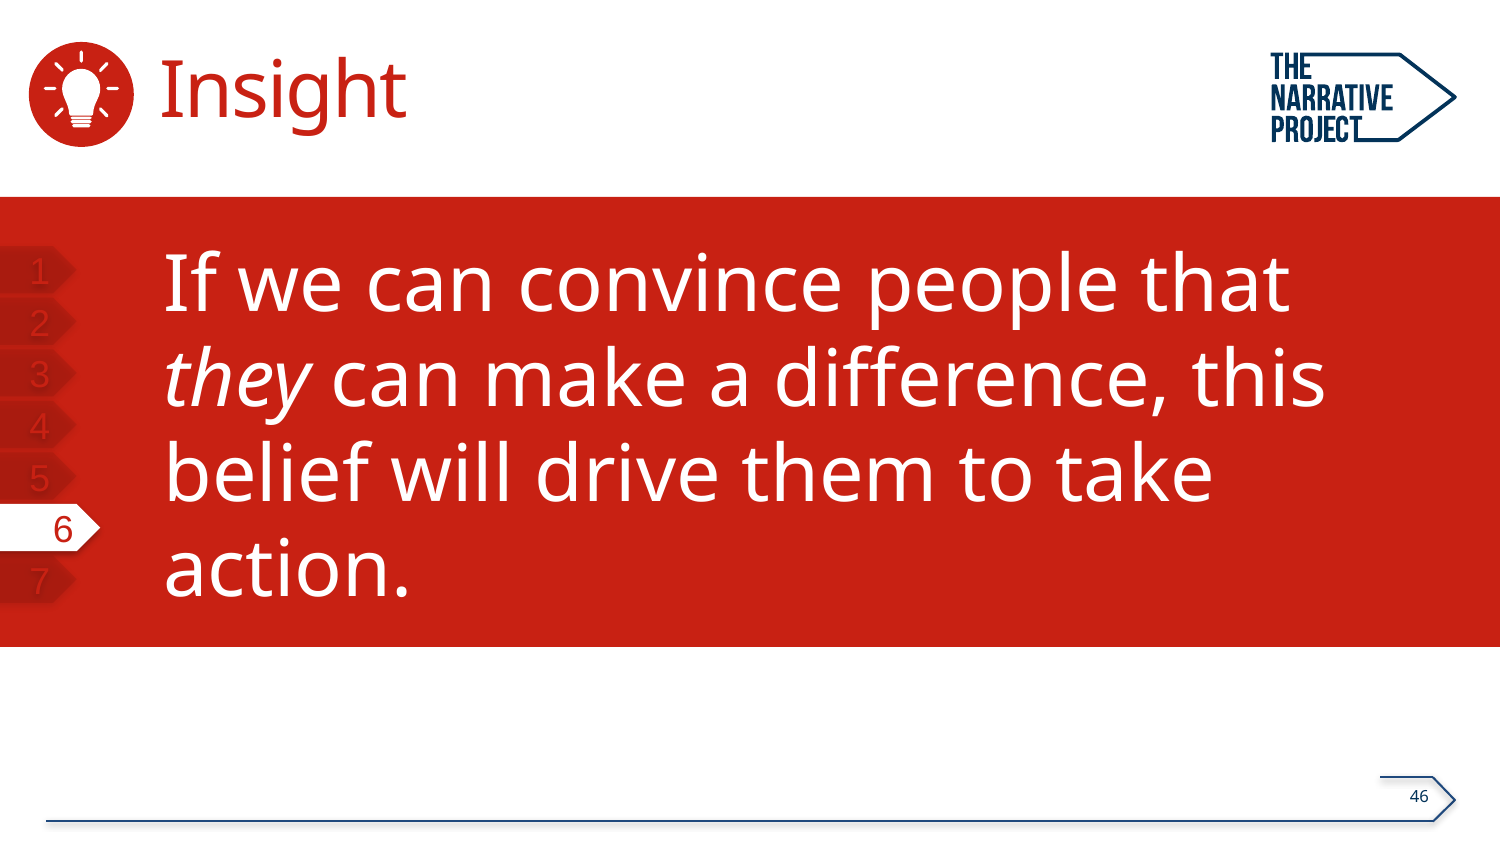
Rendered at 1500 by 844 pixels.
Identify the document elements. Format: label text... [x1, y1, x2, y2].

text_box If we can convince people that they can make a difference, this belief will drive them to take action. [0, 195, 1500, 649]
title Insight [159, 49, 1247, 146]
slide_number 46 [1315, 775, 1444, 820]
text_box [0, 245, 101, 604]
